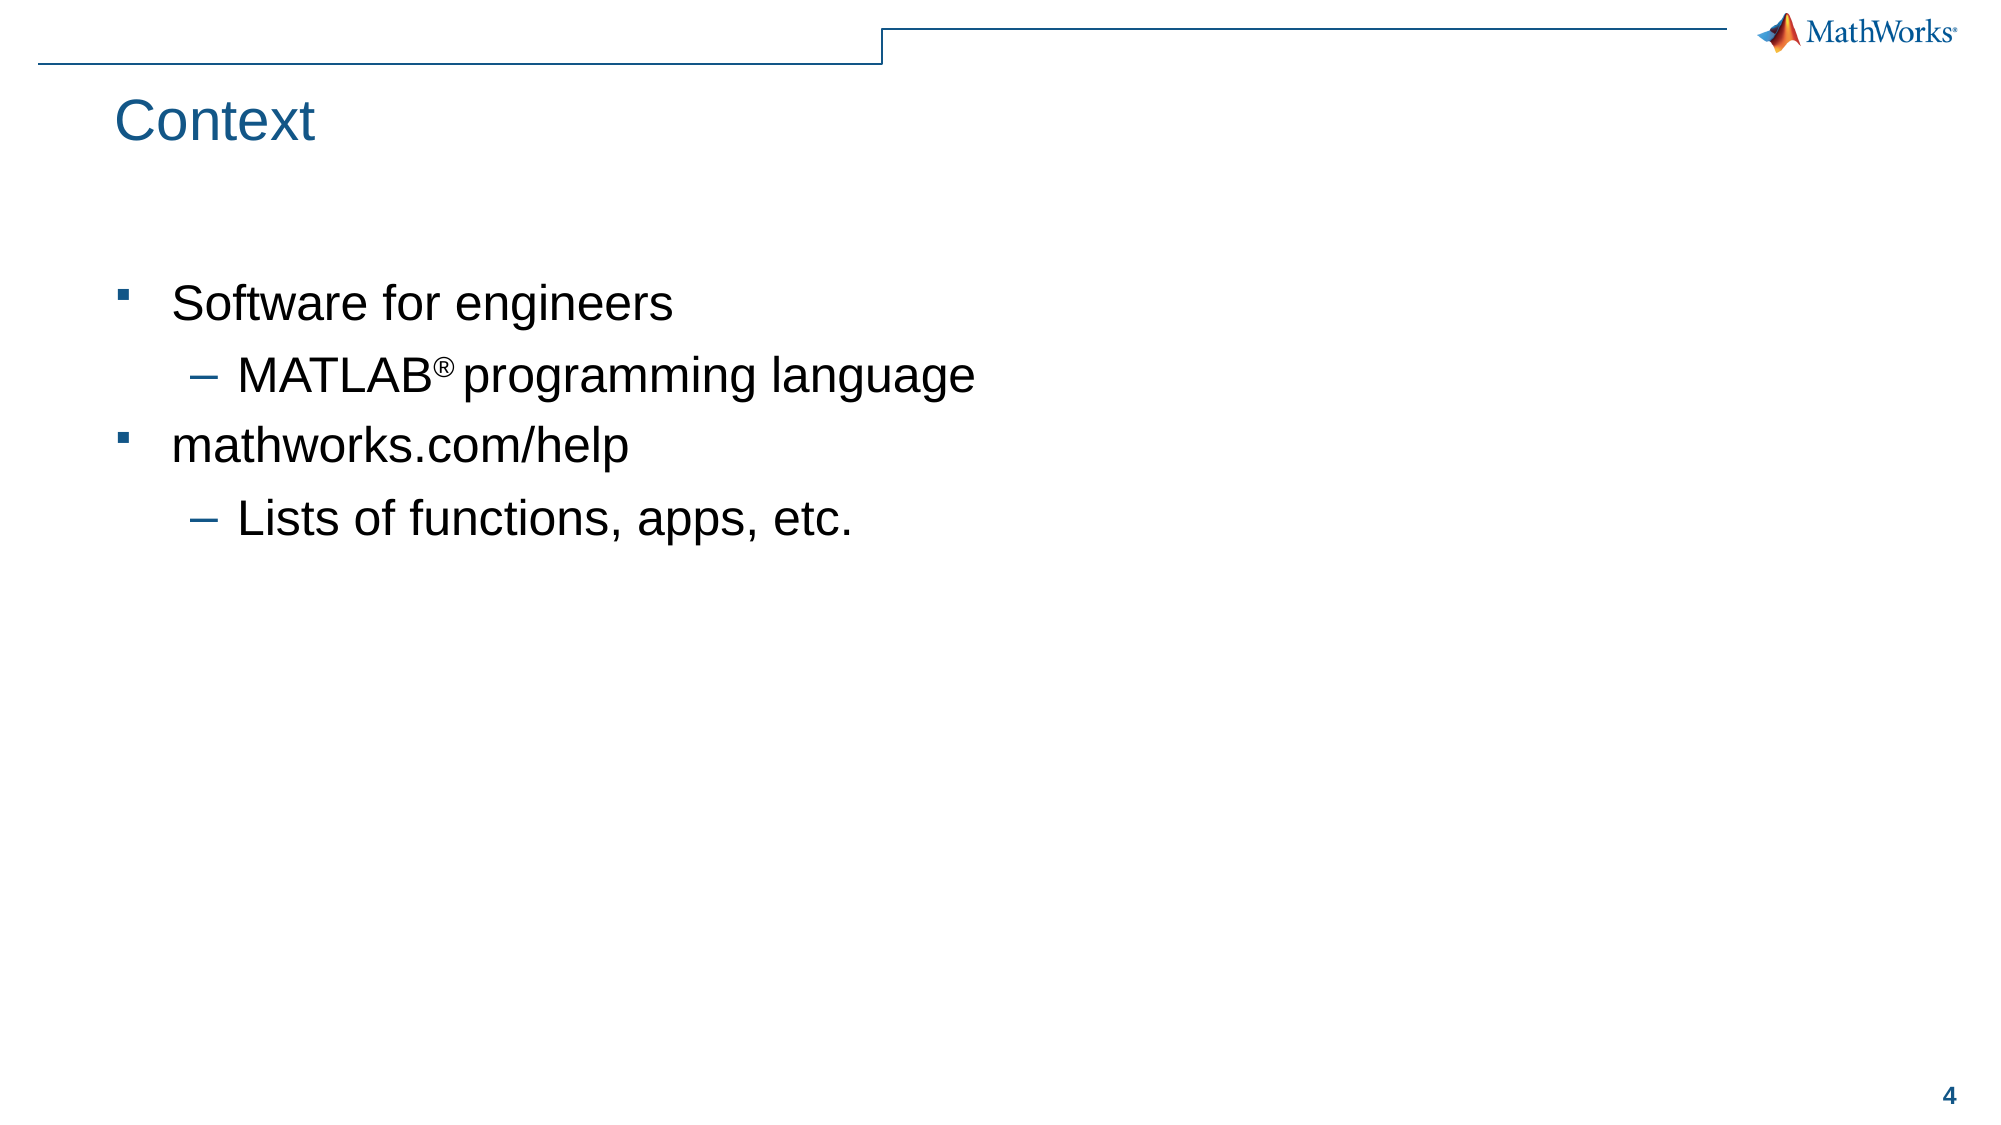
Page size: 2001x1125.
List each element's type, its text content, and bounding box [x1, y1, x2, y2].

picture [1751, 3, 1970, 63]
list Software for engineers MATLAB® programming language mathworks.com/help Lists of functions, apps, etc. [99, 262, 1867, 1025]
title Context [99, 75, 1867, 238]
